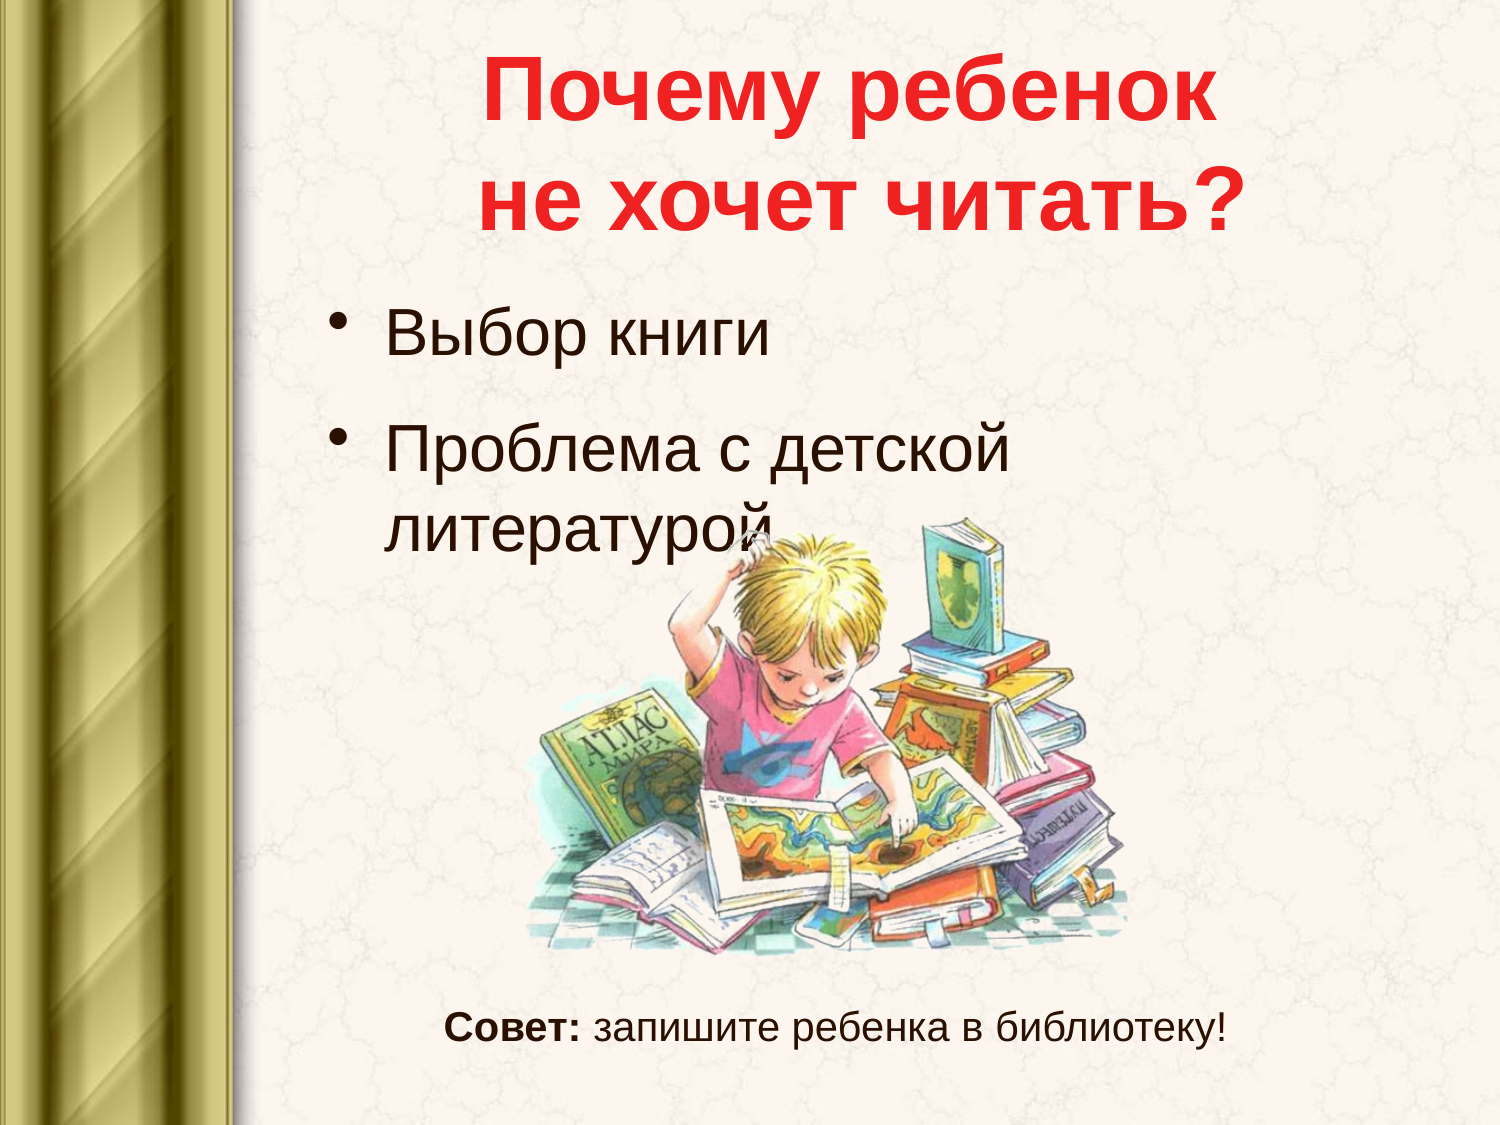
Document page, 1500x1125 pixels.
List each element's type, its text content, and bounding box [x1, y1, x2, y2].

text_box Проблема с детской литературой [312, 396, 1435, 513]
picture [0, 0, 1500, 1125]
text_box Совет: запишите ребенка в библиотеку! [429, 992, 1304, 1058]
title Почему ребенок не хочет читать? [187, 44, 1500, 233]
text_box Выбор книги [312, 281, 1016, 396]
